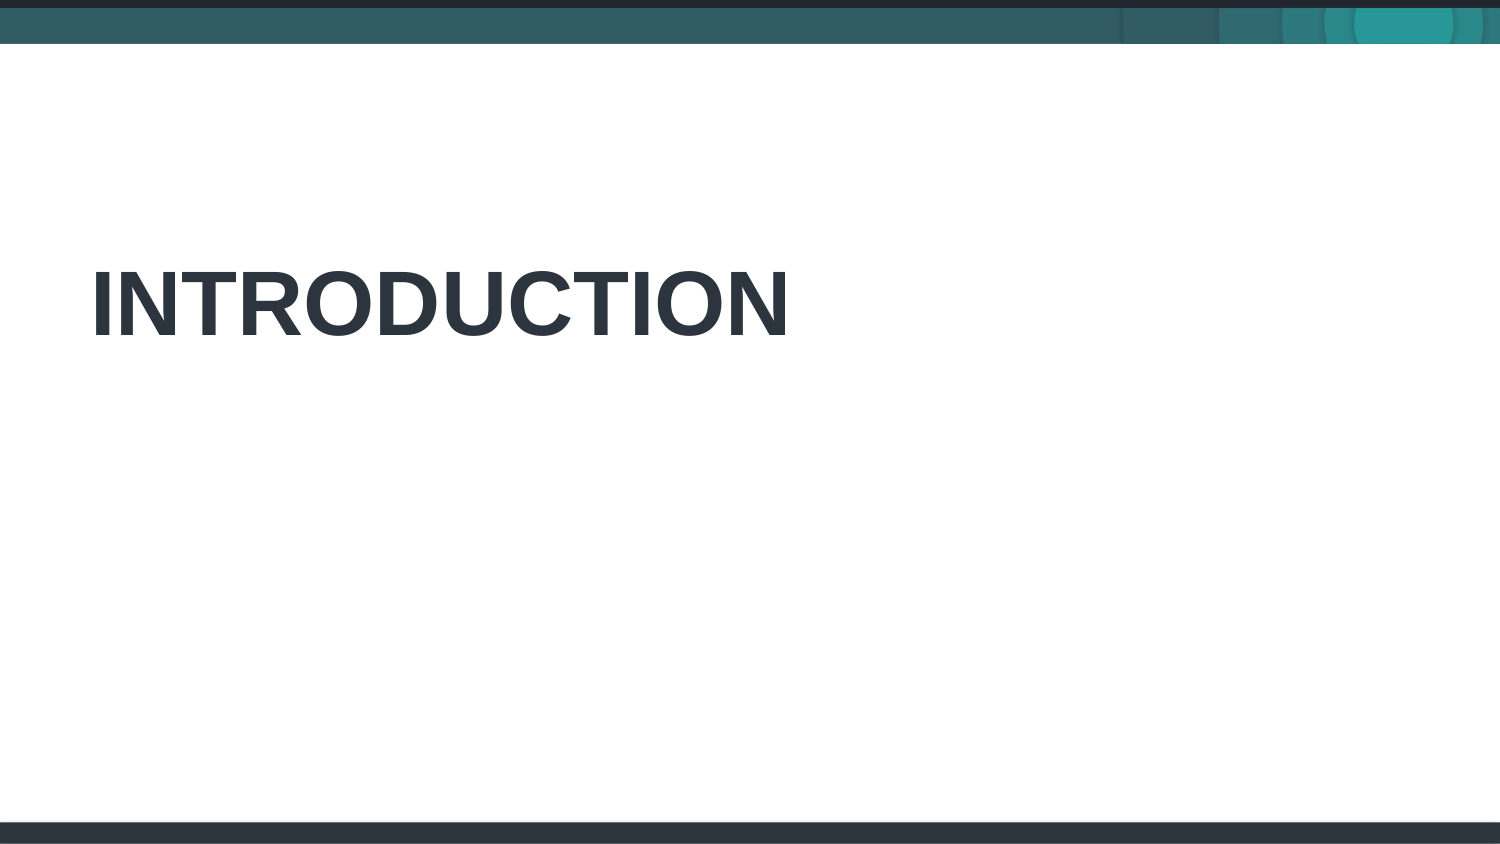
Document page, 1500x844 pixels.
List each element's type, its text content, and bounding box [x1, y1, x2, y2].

picture [0, 0, 1500, 44]
title Introduction [75, 257, 1350, 440]
